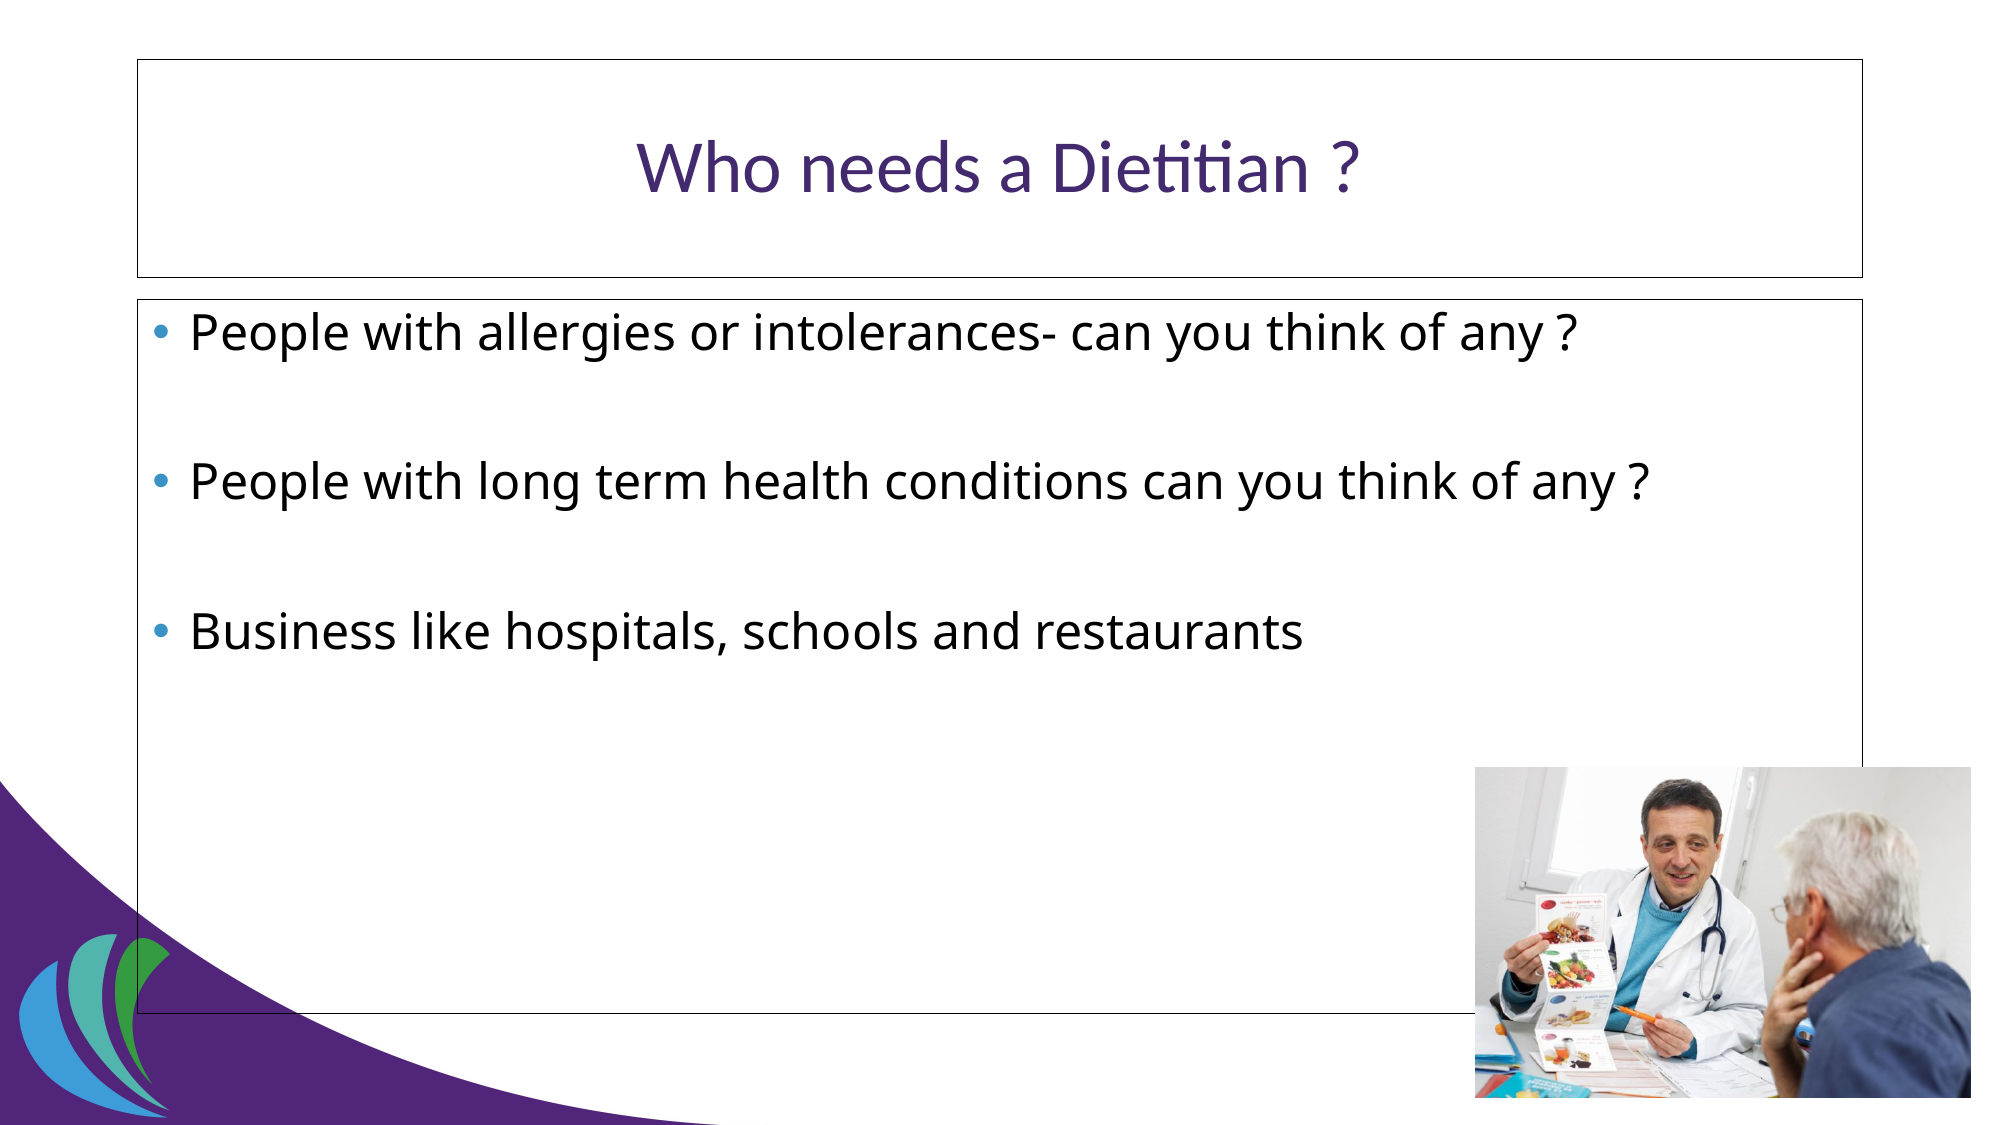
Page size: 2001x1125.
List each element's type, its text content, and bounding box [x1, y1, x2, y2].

list People with allergies or intolerances- can you think of any ? People with long term health conditions can you think of any ? Business like hospitals, schools and restaurants [137, 299, 1863, 1014]
title Who needs a Dietitian ? [137, 59, 1863, 278]
picture [0, 1, 2000, 1125]
